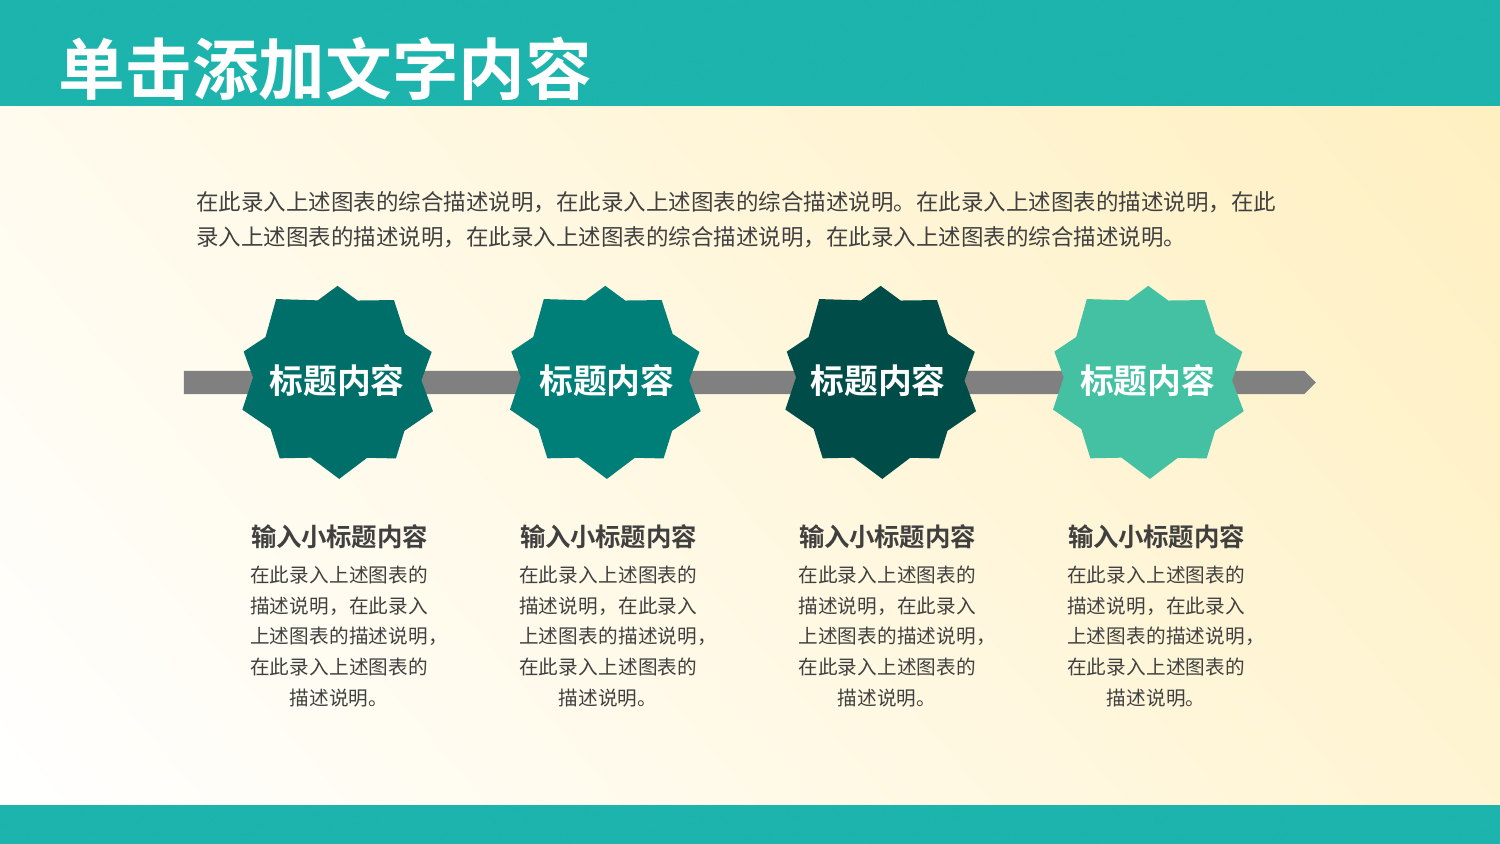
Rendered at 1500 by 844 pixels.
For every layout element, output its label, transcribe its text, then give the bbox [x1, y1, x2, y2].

text_box [182, 369, 251, 396]
text_box 标题内容 [797, 352, 960, 407]
text_box 在此录入上述图表的描述说明，在此录入上述图表的描述说明，在此录入上述图表的描述说明。 [1048, 550, 1264, 715]
text_box 标题内容 [1066, 352, 1229, 407]
picture [0, 0, 1500, 106]
text_box 输入小标题内容 [1057, 516, 1256, 550]
text_box [691, 369, 794, 396]
text_box 在此录入上述图表的描述说明，在此录入上述图表的描述说明，在此录入上述图表的描述说明。 [231, 550, 447, 715]
text_box 输入小标题内容 [240, 516, 439, 550]
text_box 输入小标题内容 [788, 516, 987, 550]
text_box [784, 284, 978, 481]
picture [0, 805, 1500, 844]
text_box [966, 369, 1062, 396]
text_box [423, 369, 519, 396]
text_box [1051, 284, 1245, 481]
text_box [508, 284, 702, 481]
text_box 在此录入上述图表的综合描述说明，在此录入上述图表的综合描述说明。在此录入上述图表的描述说明，在此录入上述图表的描述说明，在此录入上述图表的综合描述说明，在此录入上述图表的综合描述说明。 [186, 174, 1308, 255]
text_box [1234, 369, 1318, 396]
text_box 在此录入上述图表的描述说明，在此录入上述图表的描述说明，在此录入上述图表的描述说明。 [779, 550, 995, 715]
text_box 输入小标题内容 [509, 516, 708, 550]
text_box 在此录入上述图表的描述说明，在此录入上述图表的描述说明，在此录入上述图表的描述说明。 [500, 550, 716, 715]
text_box 标题内容 [525, 352, 688, 407]
text_box 标题内容 [256, 352, 419, 407]
text_box [241, 284, 435, 481]
